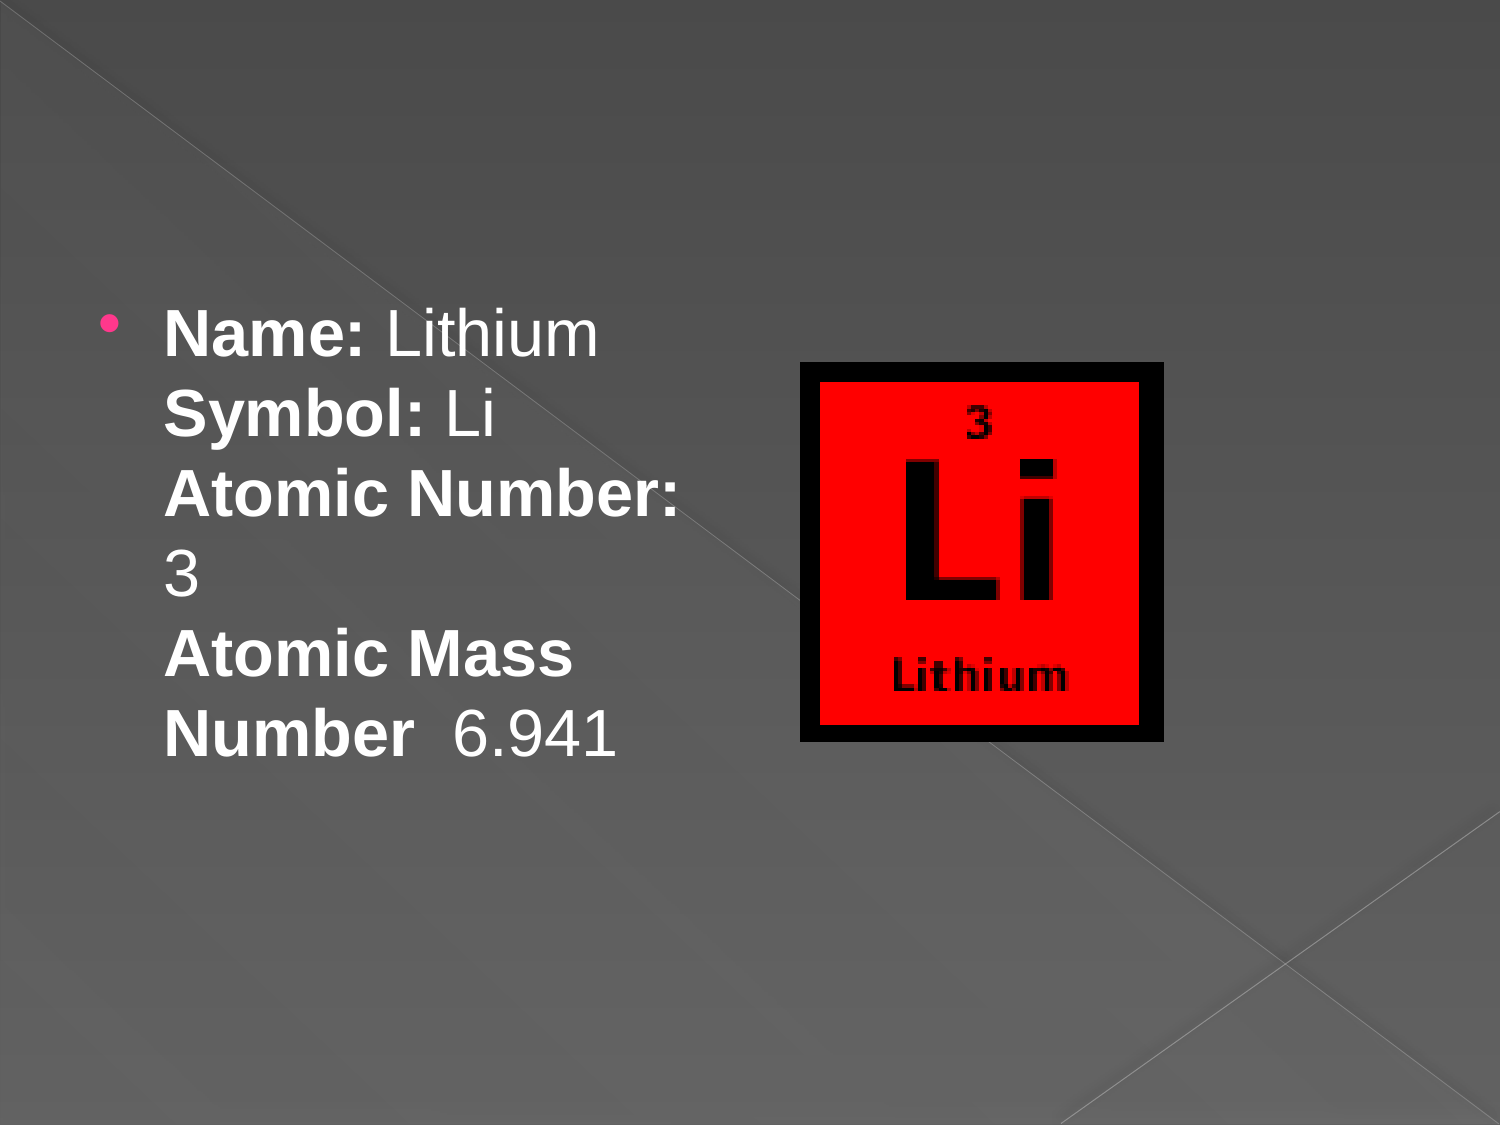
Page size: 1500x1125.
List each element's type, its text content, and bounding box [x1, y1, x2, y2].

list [799, 362, 1164, 743]
list Name: Lithium Symbol: Li Atomic Number: 3 Atomic Mass Number 6.941 [74, 282, 738, 1026]
